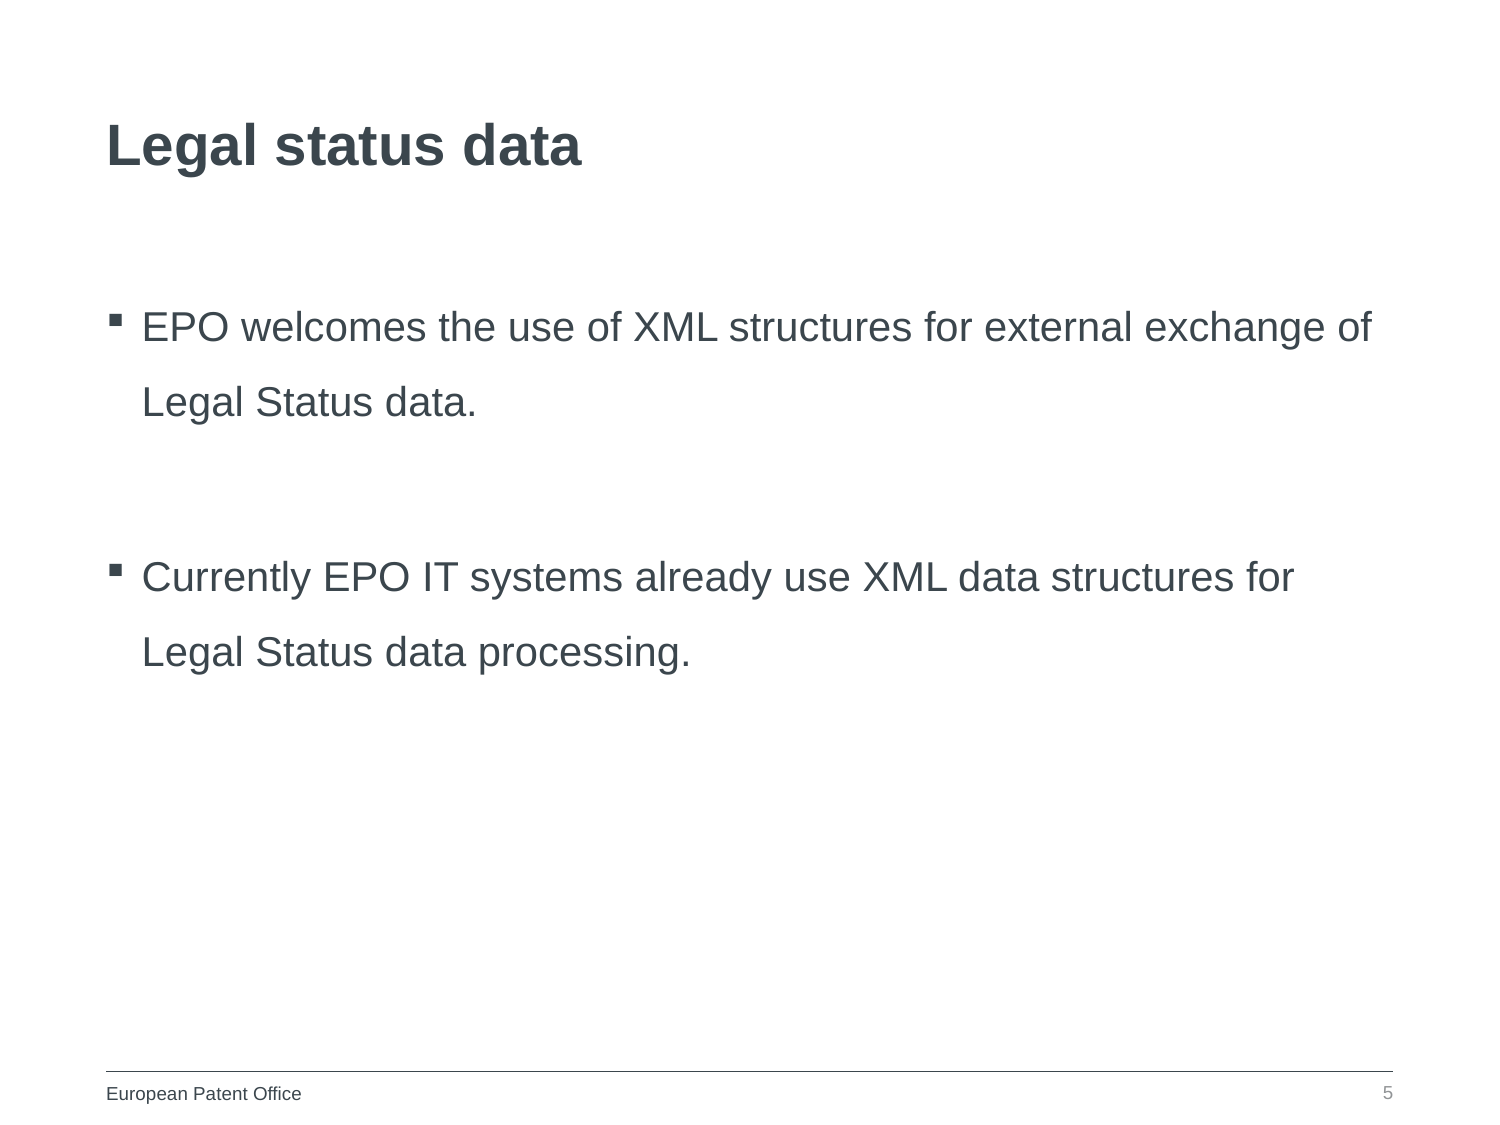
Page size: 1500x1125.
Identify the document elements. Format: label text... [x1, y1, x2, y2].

list EPO welcomes the use of XML structures for external exchange of Legal Status data. Currently EPO IT systems already use XML data structures for Legal Status data processing. [106, 212, 1394, 994]
slide_number 5 [1098, 1080, 1394, 1116]
list Legal status data [106, 88, 1394, 178]
